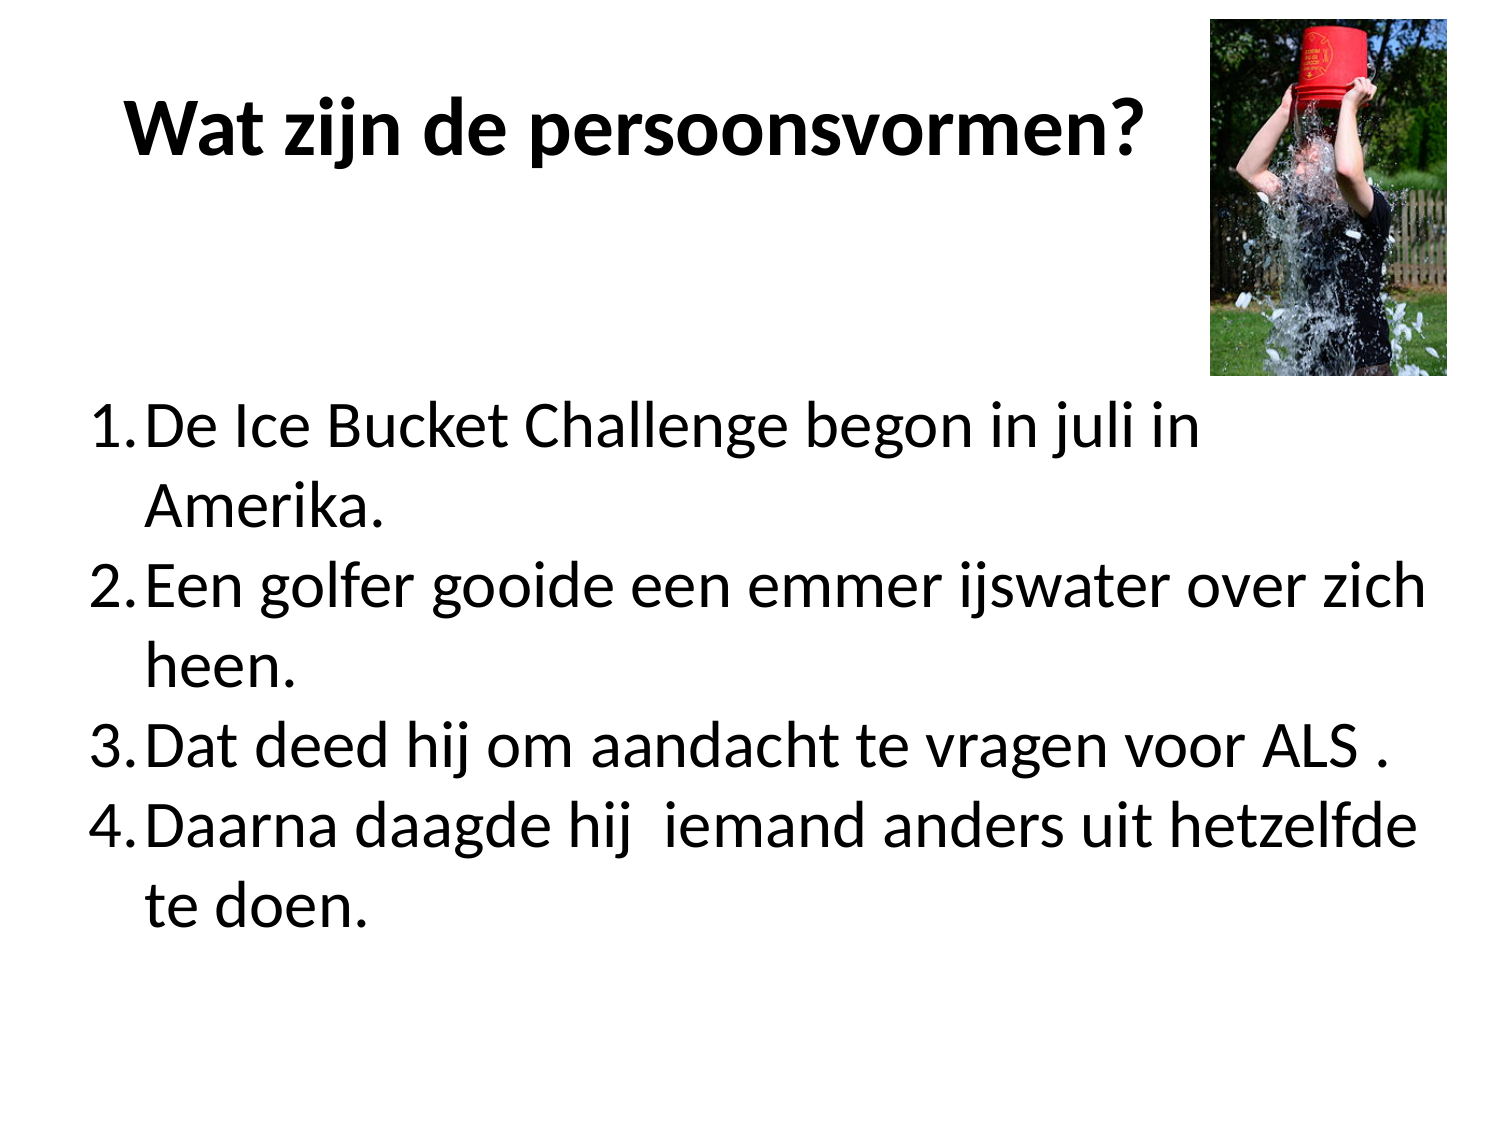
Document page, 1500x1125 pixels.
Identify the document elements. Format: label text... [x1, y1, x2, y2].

text_box Wat zijn de persoonsvormen? [73, 64, 1199, 253]
text_box De Ice Bucket Challenge begon in juli in Amerika. Een golfer gooide een emmer ijswater over zich heen. Dat deed hij om aandacht te vragen voor ALS . Daarna daagde hij iemand anders uit hetzelfde te doen. [73, 373, 1446, 948]
picture [1210, 18, 1448, 376]
